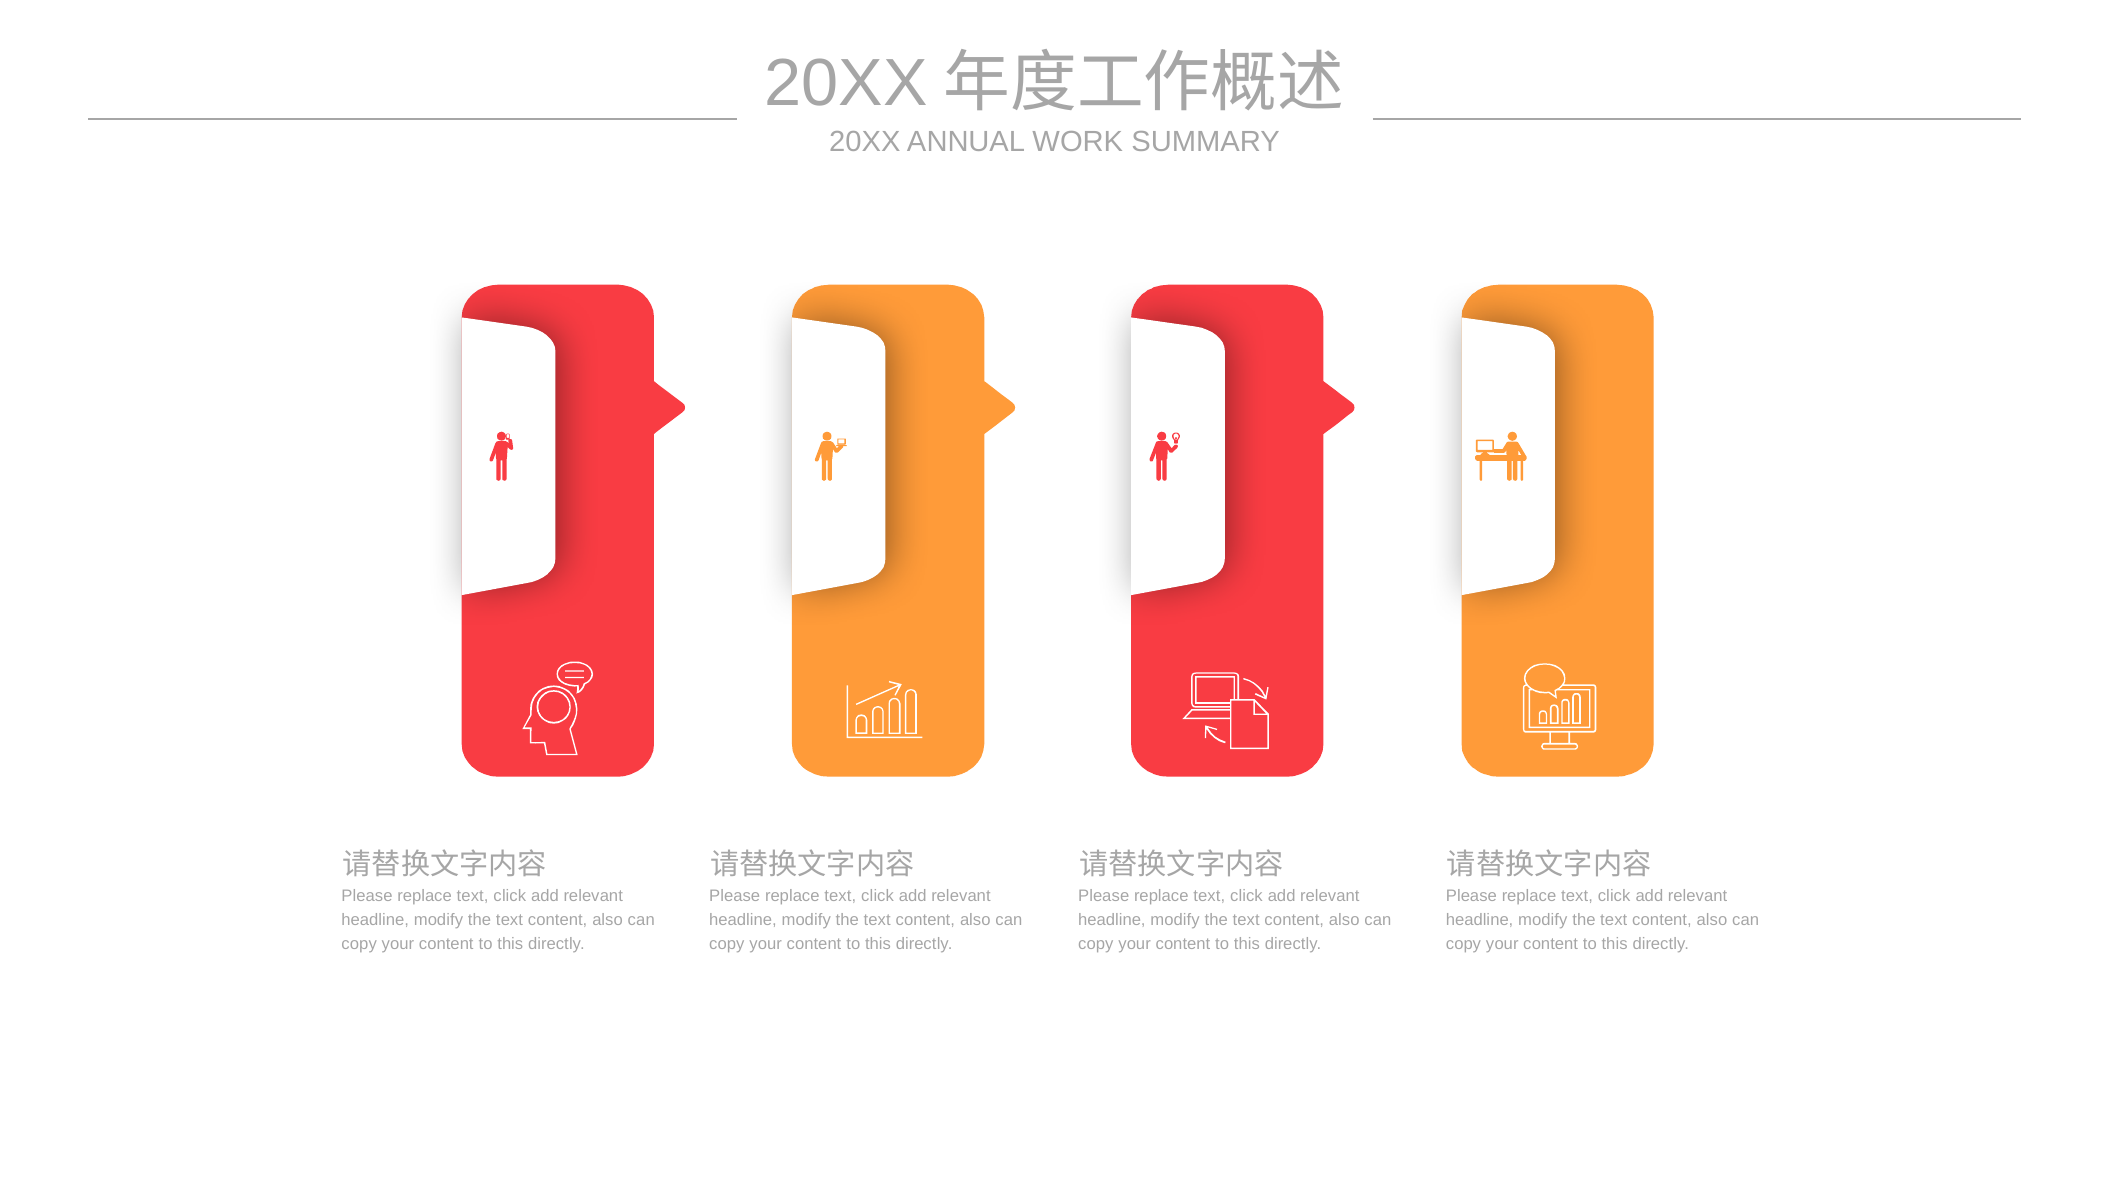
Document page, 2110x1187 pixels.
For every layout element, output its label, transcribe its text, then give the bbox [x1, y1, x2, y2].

text_box 20XX ANNUAL WORK SUMMARY [824, 122, 1285, 158]
text_box Please replace text, click add relevant headline, modify the text content, also can copy your content to this directly. [1431, 873, 1782, 960]
text_box [461, 284, 686, 777]
text_box 请替换文字内容 [1064, 831, 1299, 888]
text_box [1131, 284, 1355, 661]
text_box Please replace text, click add relevant headline, modify the text content, also can copy your content to this directly. [326, 873, 677, 960]
text_box [791, 284, 1016, 661]
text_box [1461, 317, 1555, 596]
text_box [1461, 284, 1654, 777]
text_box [461, 317, 556, 596]
text_box 请替换文字内容 [327, 831, 563, 888]
text_box 20XX年度工作概述 [730, 38, 1379, 119]
text_box [1133, 756, 1321, 777]
text_box Please replace text, click add relevant headline, modify the text content, also can copy your content to this directly. [1063, 873, 1414, 960]
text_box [522, 661, 1597, 756]
text_box 请替换文字内容 [1432, 831, 1667, 888]
text_box [794, 756, 982, 777]
text_box Please replace text, click add relevant headline, modify the text content, also can copy your content to this directly. [694, 873, 1045, 960]
text_box 请替换文字内容 [695, 831, 930, 888]
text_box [791, 317, 886, 596]
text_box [1131, 317, 1225, 596]
